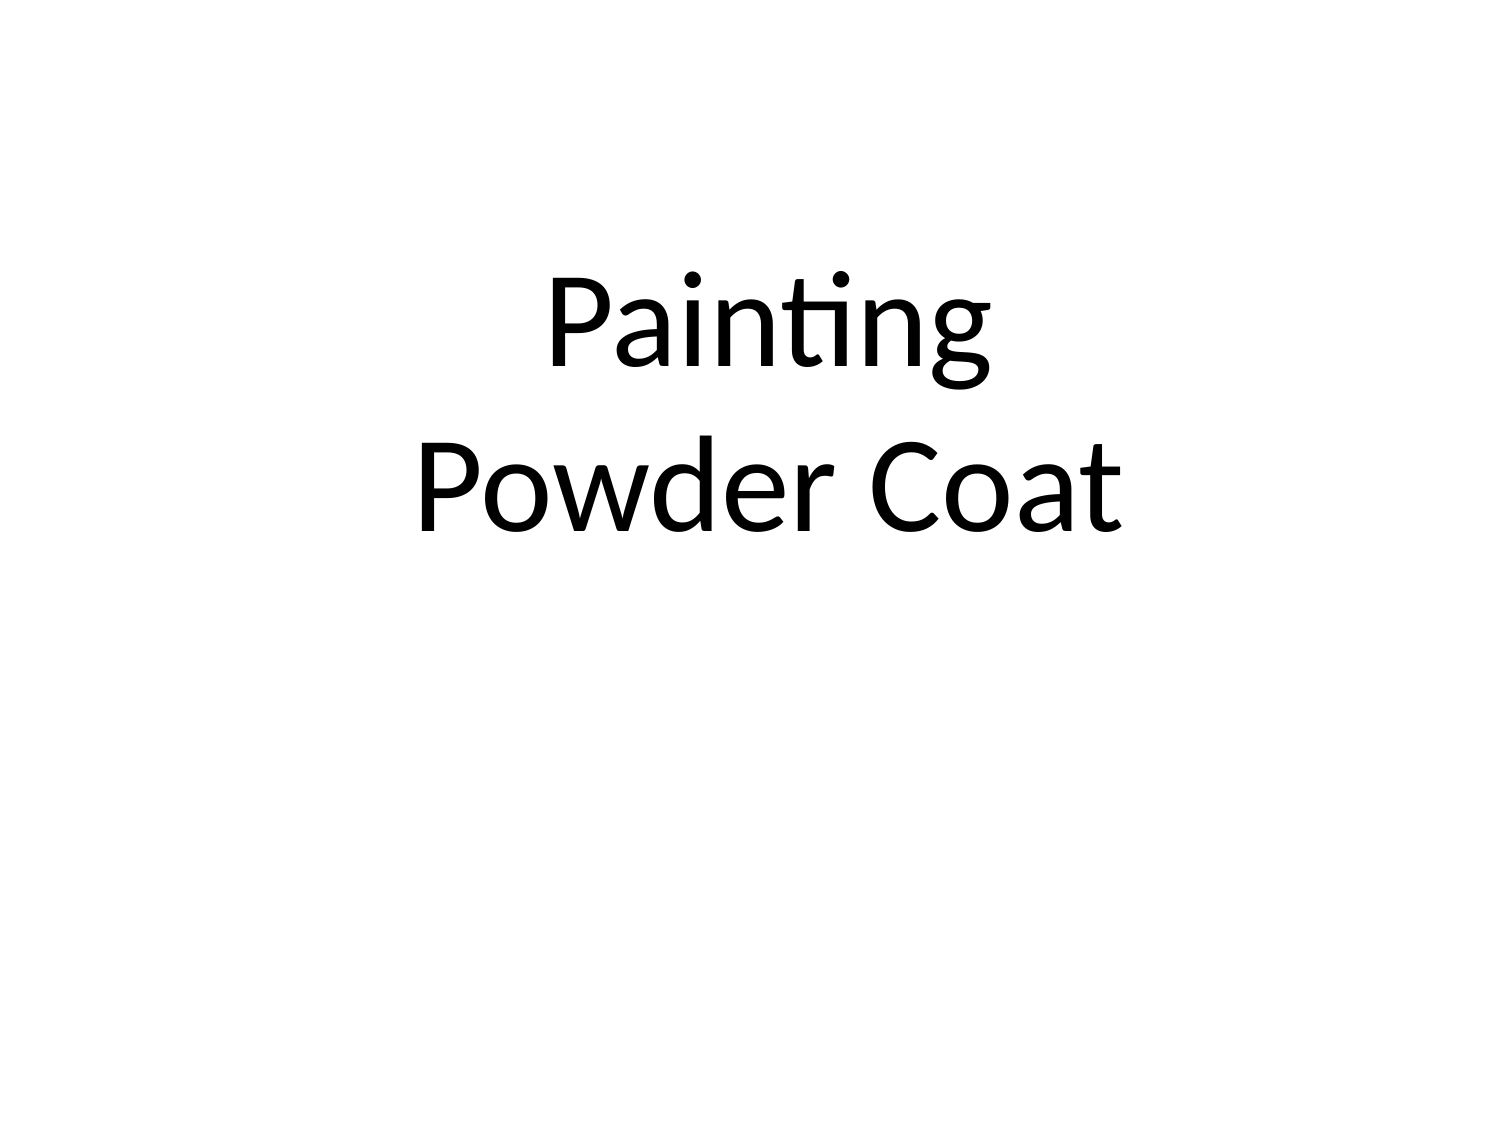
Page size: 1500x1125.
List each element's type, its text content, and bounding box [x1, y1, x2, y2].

title Painting Powder Coat [249, 299, 1288, 488]
